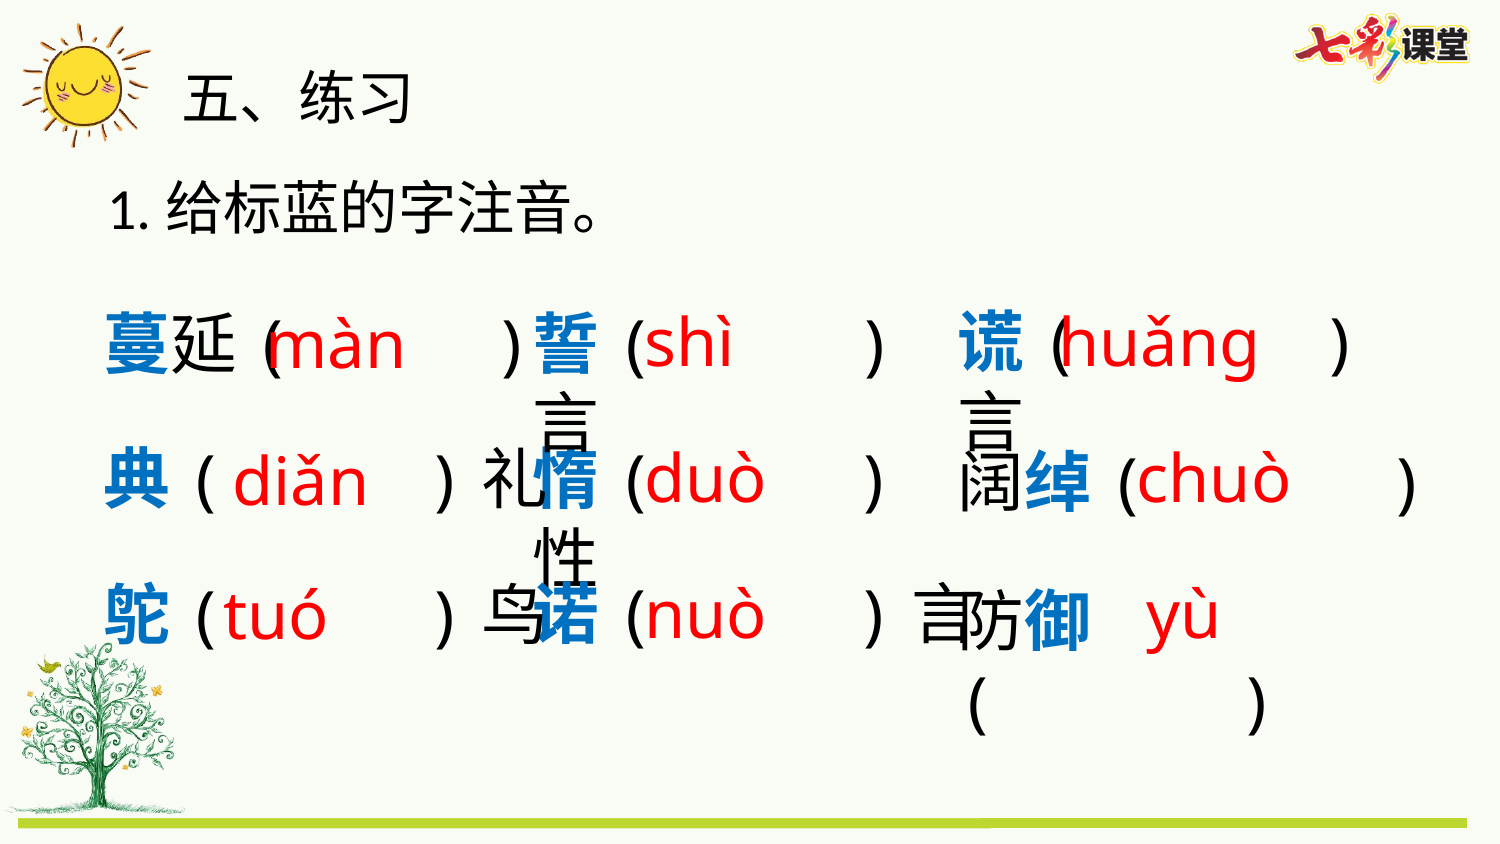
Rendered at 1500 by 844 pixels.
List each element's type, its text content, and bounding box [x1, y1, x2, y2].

text_box 诺( )言 [811, 564, 1010, 659]
text_box 谎( )言 [943, 292, 1397, 468]
text_box huǎng [1043, 292, 1326, 388]
text_box shì [629, 292, 774, 388]
text_box nuò [629, 564, 811, 659]
text_box 五、练习 [166, 53, 430, 139]
text_box 鸵( )鸟 [88, 565, 208, 661]
text_box 诺( )言 [517, 564, 629, 659]
text_box 1.给标蓝的字注音。 [92, 164, 646, 249]
text_box 誓( )言 [517, 293, 932, 469]
text_box 防御( ) [943, 571, 1435, 746]
text_box 典( )礼 [88, 429, 580, 525]
picture [0, 608, 1467, 844]
text_box màn [250, 293, 468, 389]
text_box duò [629, 469, 808, 524]
text_box yù [1131, 564, 1267, 659]
text_box 蔓延( ) [88, 293, 250, 389]
picture [1291, 9, 1472, 87]
text_box 惰( )性 [517, 429, 971, 564]
text_box chuò [1121, 468, 1350, 524]
text_box tuó [208, 565, 375, 661]
text_box diǎn [218, 431, 420, 527]
text_box 鸵( )鸟 [375, 565, 580, 661]
picture [0, 0, 173, 172]
text_box 蔓延( ) [468, 293, 517, 389]
text_box 阔绰( ) [943, 432, 1457, 527]
